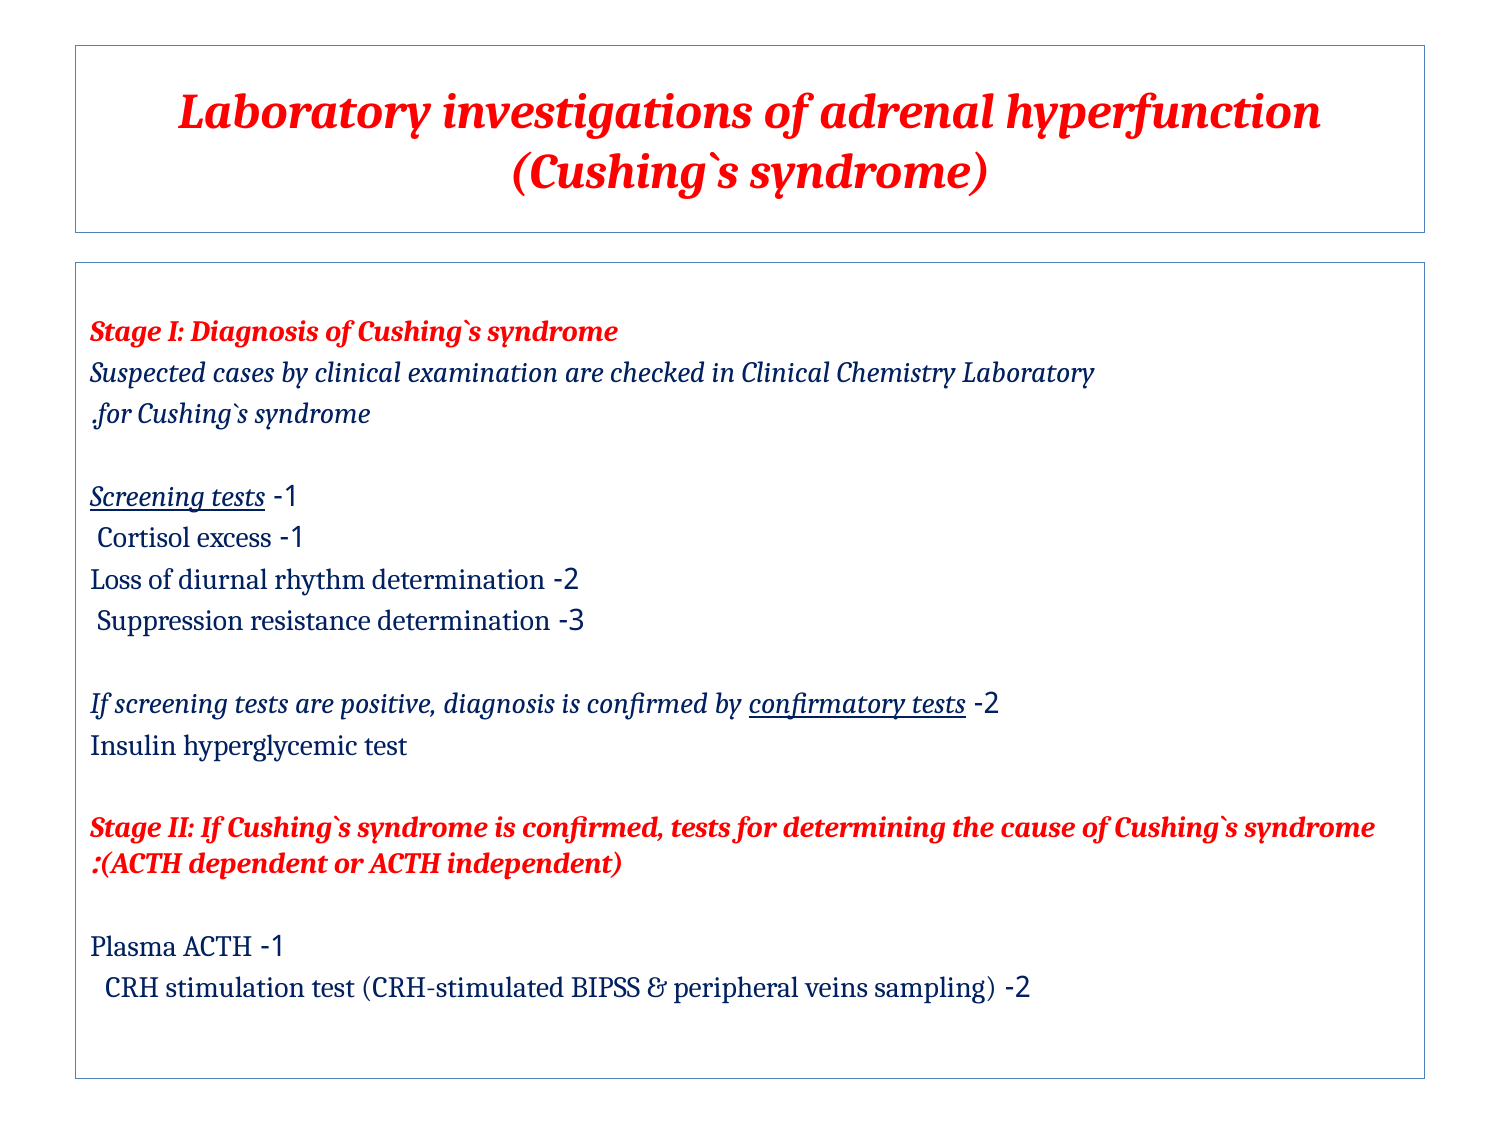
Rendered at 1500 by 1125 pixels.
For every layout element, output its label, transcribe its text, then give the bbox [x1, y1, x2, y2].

list Stage I: Diagnosis of Cushing`s syndrome Suspected cases by clinical examination are checked in Clinical Chemistry Laboratory for Cushing`s syndrome. 1- Screening tests 1- Cortisol excess 2- Loss of diurnal rhythm determination 3- Suppression resistance determination 2- If screening tests are positive, diagnosis is confirmed by confirmatory tests Insulin hyperglycemic test Stage II: If Cushing`s syndrome is confirmed, tests for determining the cause of Cushing`s syndrome (ACTH dependent or ACTH independent): 1- Plasma ACTH 2- CRH stimulation test (CRH-stimulated BIPSS & peripheral veins sampling) [75, 262, 1425, 1079]
title Laboratory investigations of adrenal hyperfunction (Cushing`s syndrome) [75, 45, 1425, 233]
